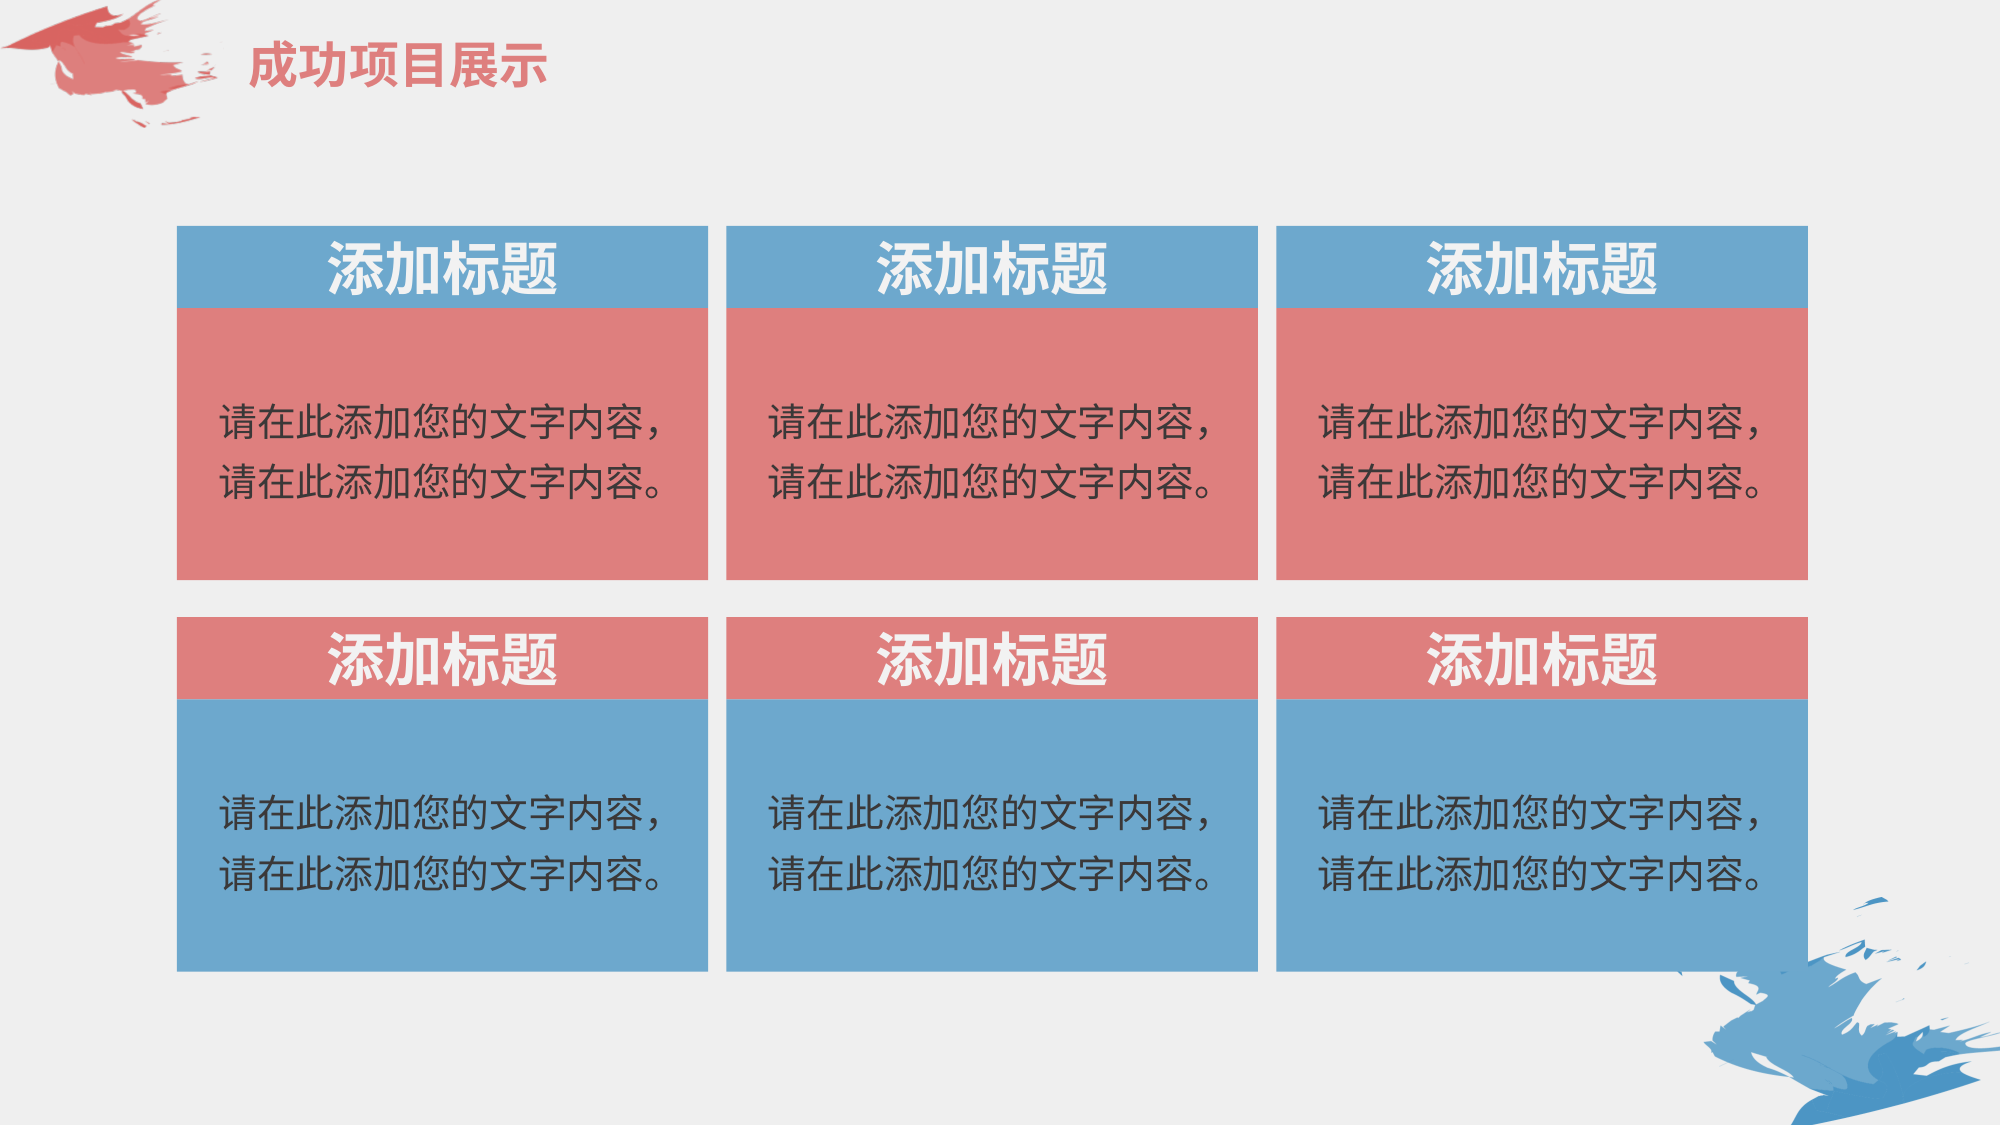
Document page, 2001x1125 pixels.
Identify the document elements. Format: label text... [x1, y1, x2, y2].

text_box 添加标题 [725, 616, 1259, 698]
text_box 请在此添加您的文字内容， 请在此添加您的文字内容。 [725, 307, 1259, 581]
text_box 添加标题 [1275, 225, 1809, 307]
text_box 请在此添加您的文字内容， 请在此添加您的文字内容。 [1275, 698, 1809, 973]
picture [1668, 897, 2000, 1125]
text_box 请在此添加您的文字内容， 请在此添加您的文字内容。 [176, 307, 709, 581]
text_box 请在此添加您的文字内容， 请在此添加您的文字内容。 [176, 698, 709, 973]
text_box 添加标题 [176, 225, 709, 307]
text_box 请在此添加您的文字内容， 请在此添加您的文字内容。 [725, 698, 1259, 973]
picture [0, 0, 224, 128]
text_box 添加标题 [1275, 616, 1809, 698]
text_box 成功项目展示 [234, 25, 564, 101]
text_box 请在此添加您的文字内容， 请在此添加您的文字内容。 [1275, 307, 1809, 581]
text_box 添加标题 [176, 616, 709, 698]
text_box 添加标题 [725, 225, 1259, 307]
